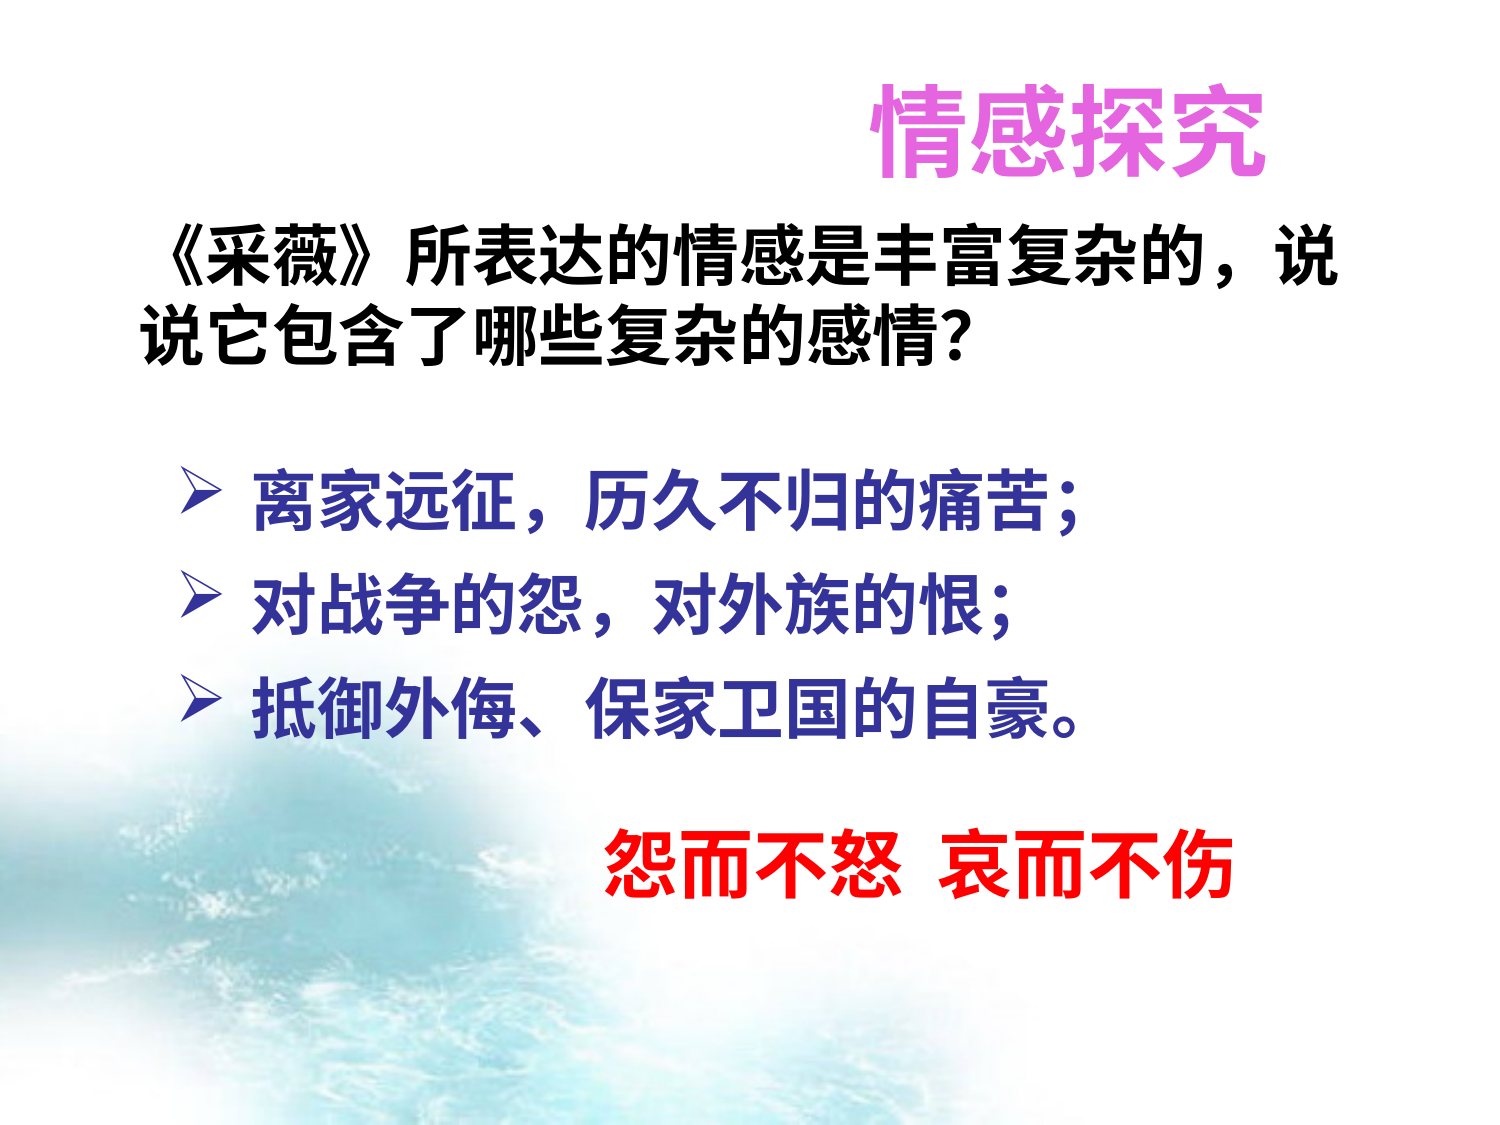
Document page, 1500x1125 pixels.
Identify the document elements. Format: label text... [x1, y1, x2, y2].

text_box 离家远征，历久不归的痛苦； 对战争的怨，对外族的恨； 抵御外侮、保家卫国的自豪。 [160, 427, 1367, 754]
text_box 《采薇》所表达的情感是丰富复杂的，说说它包含了哪些复杂的感情？ [123, 206, 1377, 382]
text_box 怨而不怒 哀而不伤 [589, 810, 1398, 916]
text_box 情感探究 [853, 62, 1284, 198]
picture [0, 0, 1500, 1125]
